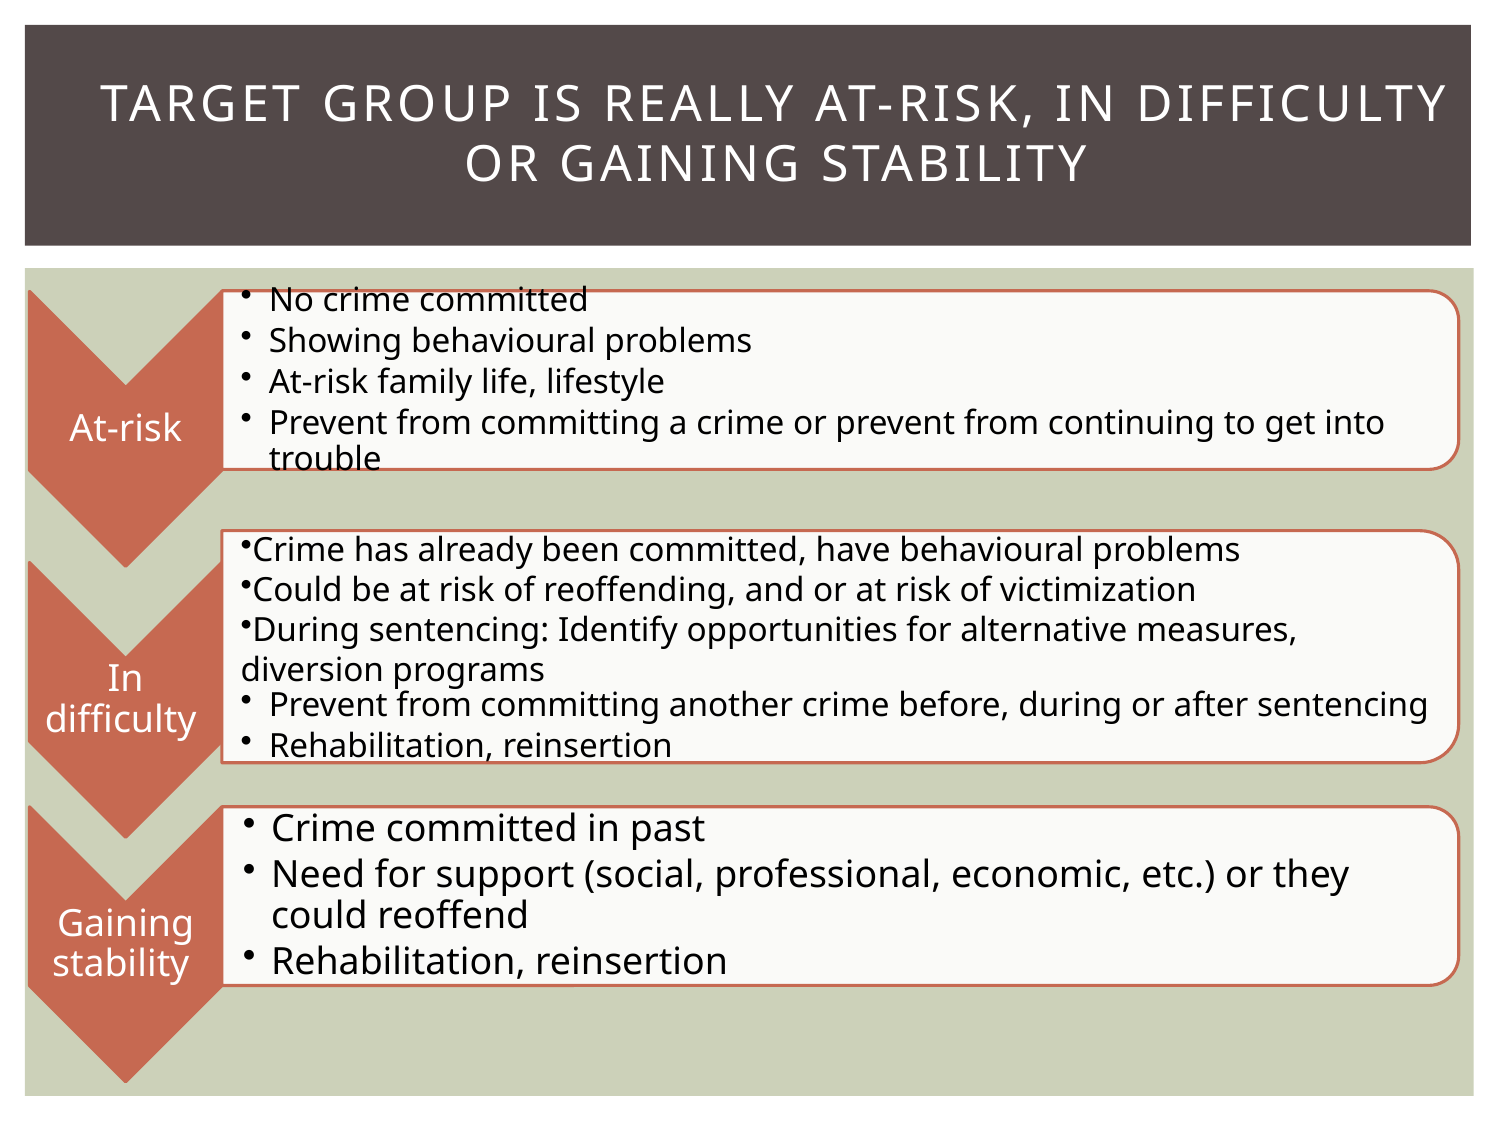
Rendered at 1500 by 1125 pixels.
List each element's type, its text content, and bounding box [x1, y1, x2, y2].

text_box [29, 290, 1460, 1083]
title Target group is really AT-RISK, IN DIFFICULTY or GAINING STABILITY [62, 30, 1483, 232]
